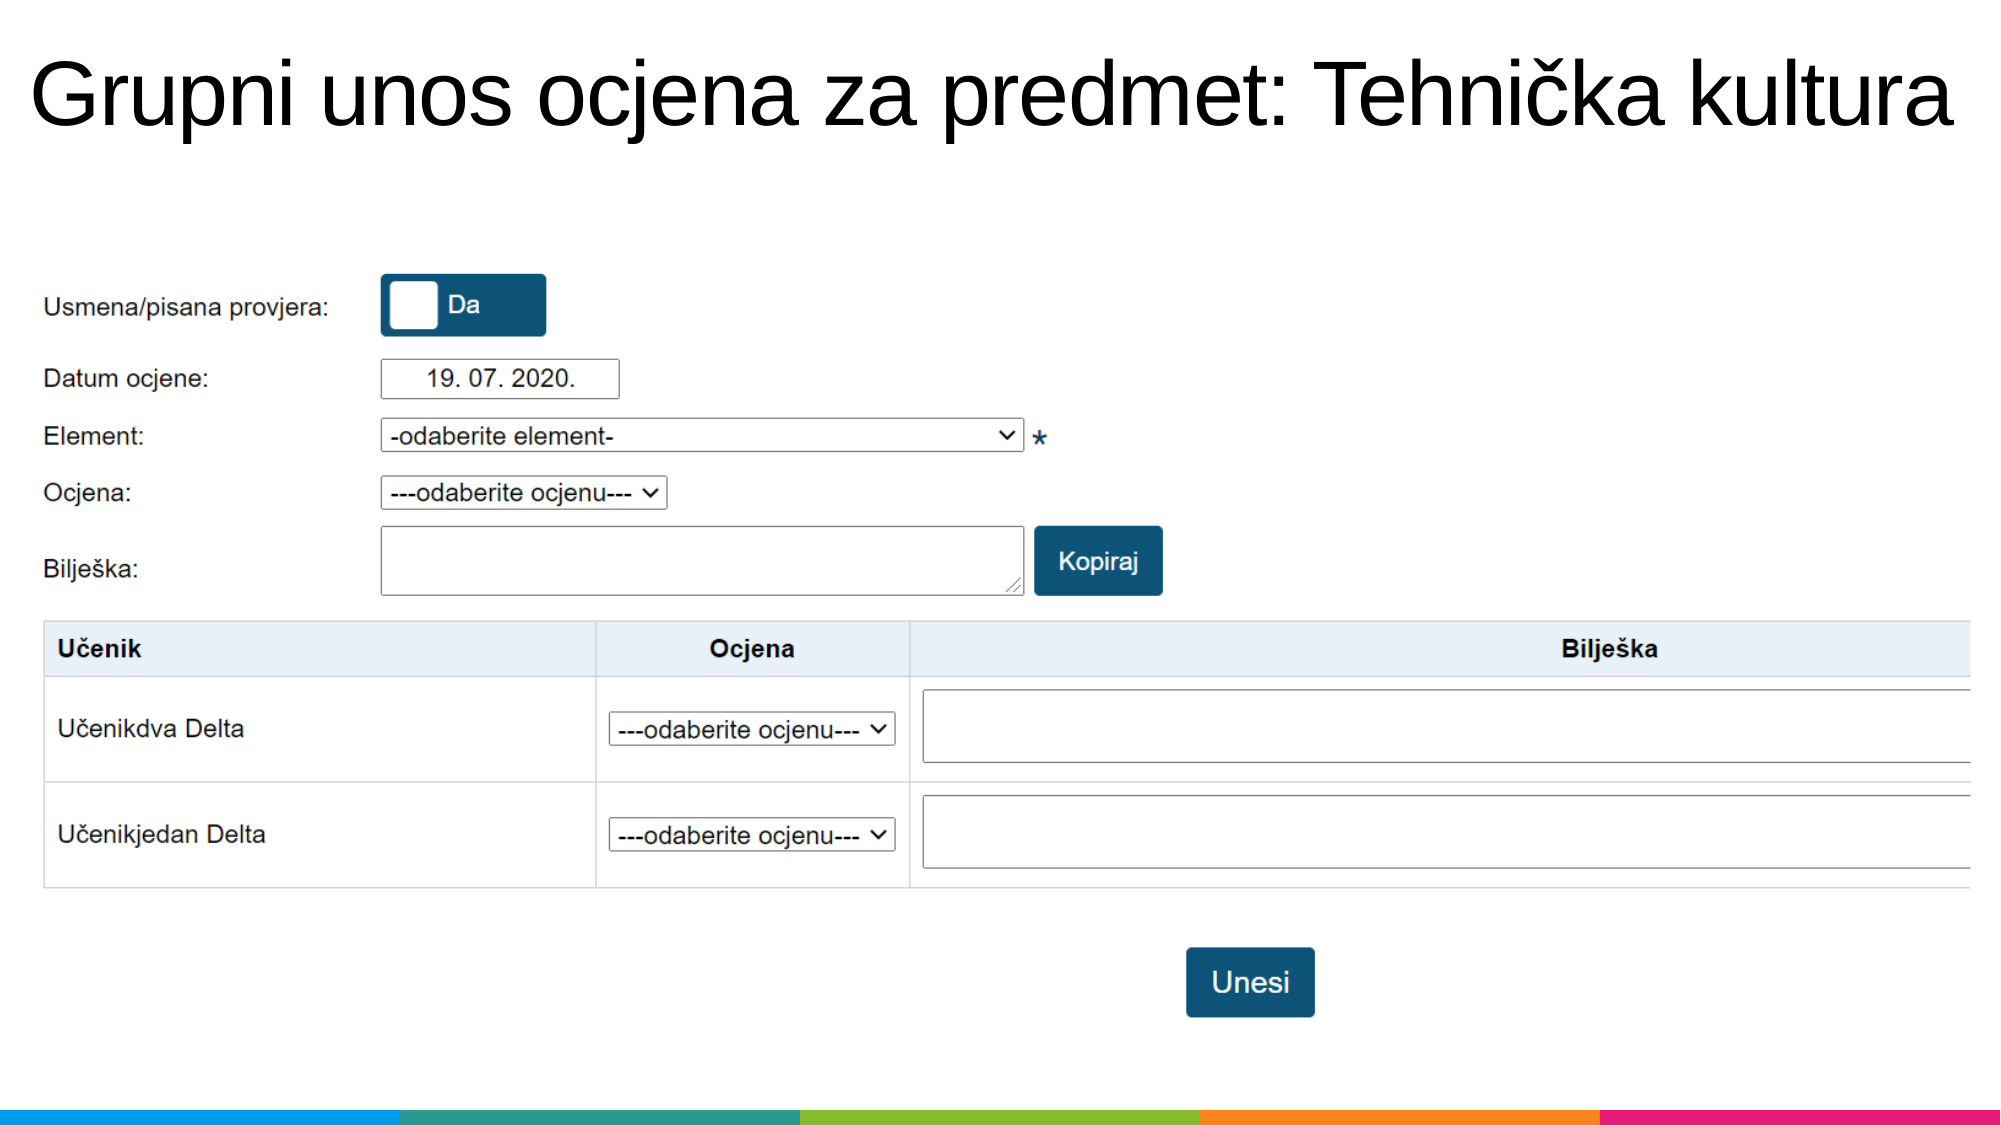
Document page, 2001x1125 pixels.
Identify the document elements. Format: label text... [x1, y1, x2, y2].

picture [29, 257, 1971, 1020]
text_box Grupni unos ocjena za predmet: Tehnička kultura [14, 26, 2000, 151]
